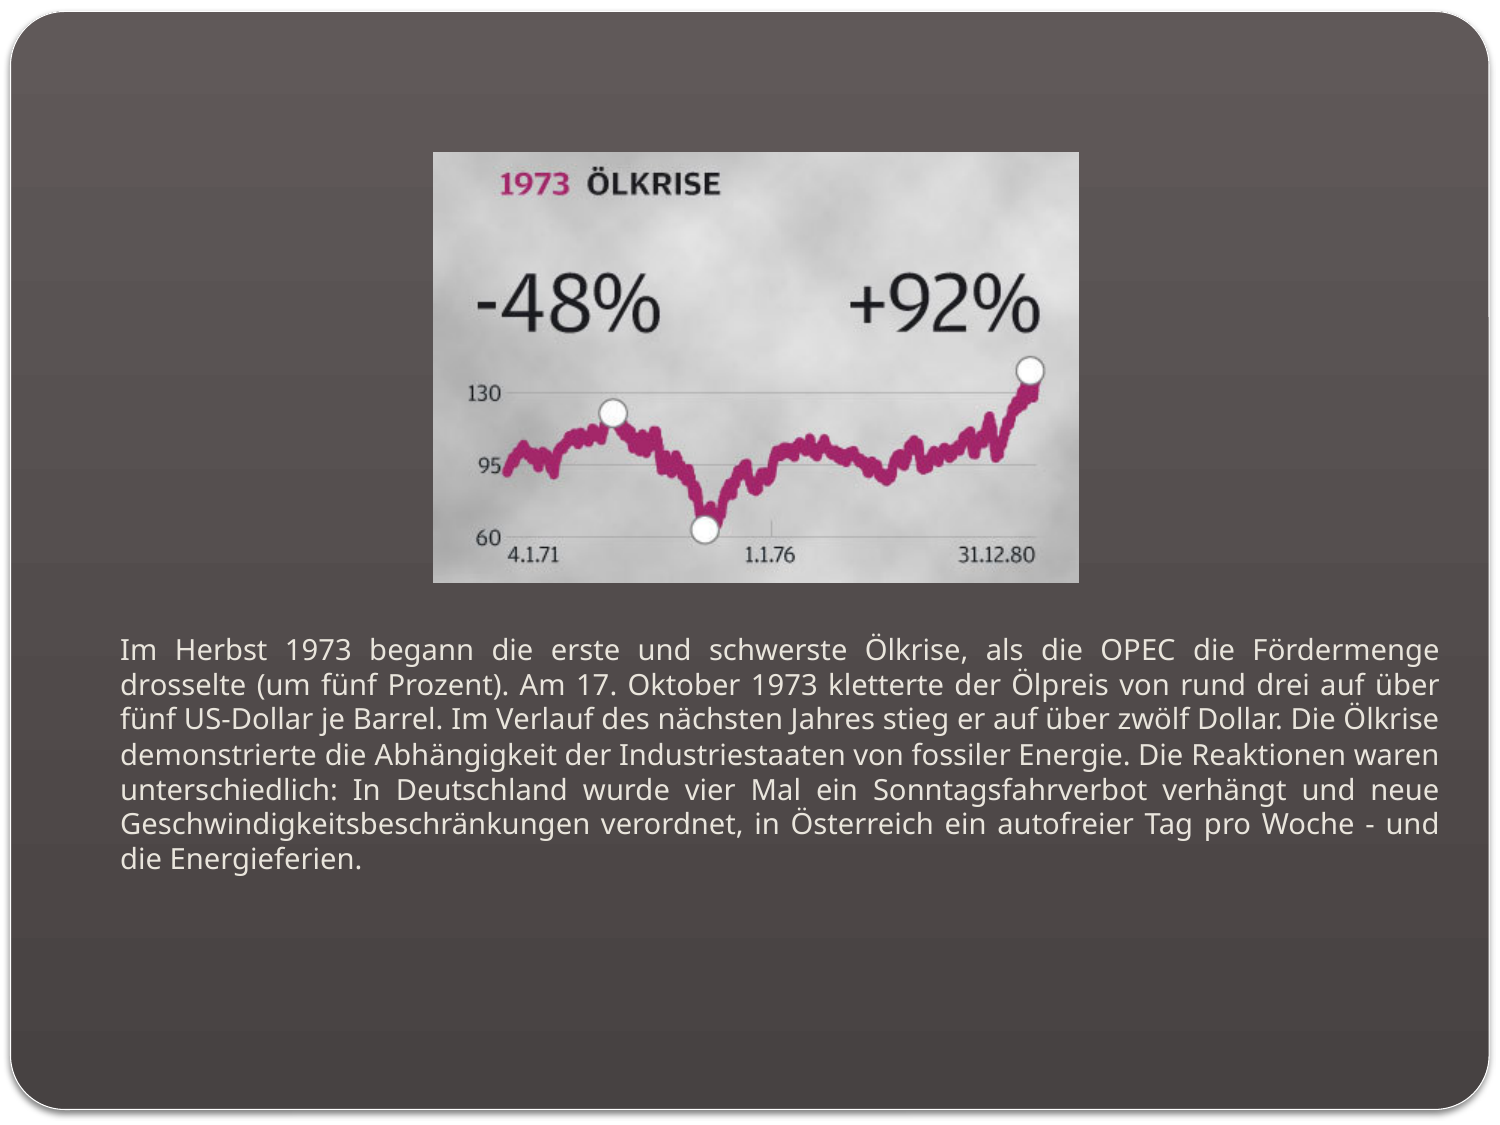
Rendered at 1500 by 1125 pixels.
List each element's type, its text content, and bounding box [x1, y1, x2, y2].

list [433, 152, 1079, 584]
title Im Herbst 1973 begann die erste und schwerste Ölkrise, als die OPEC die Fördermenge drosselte (um fünf Prozent). Am 17. Oktober 1973 kletterte der Ölpreis von rund drei auf über fünf US-Dollar je Barrel. Im Verlauf des nächsten Jahres stieg er auf über zwölf Dollar. Die Ölkrise demonstrierte die Abhängigkeit der Industriestaaten von fossiler Energie. Die Reaktionen waren unterschiedlich: In Deutschland wurde vier Mal ein Sonntagsfahrverbot verhängt und neue Geschwindigkeitsbeschränkungen verordnet, in Österreich ein autofreier Tag pro Woche - und die Energieferien. [105, 632, 1456, 891]
